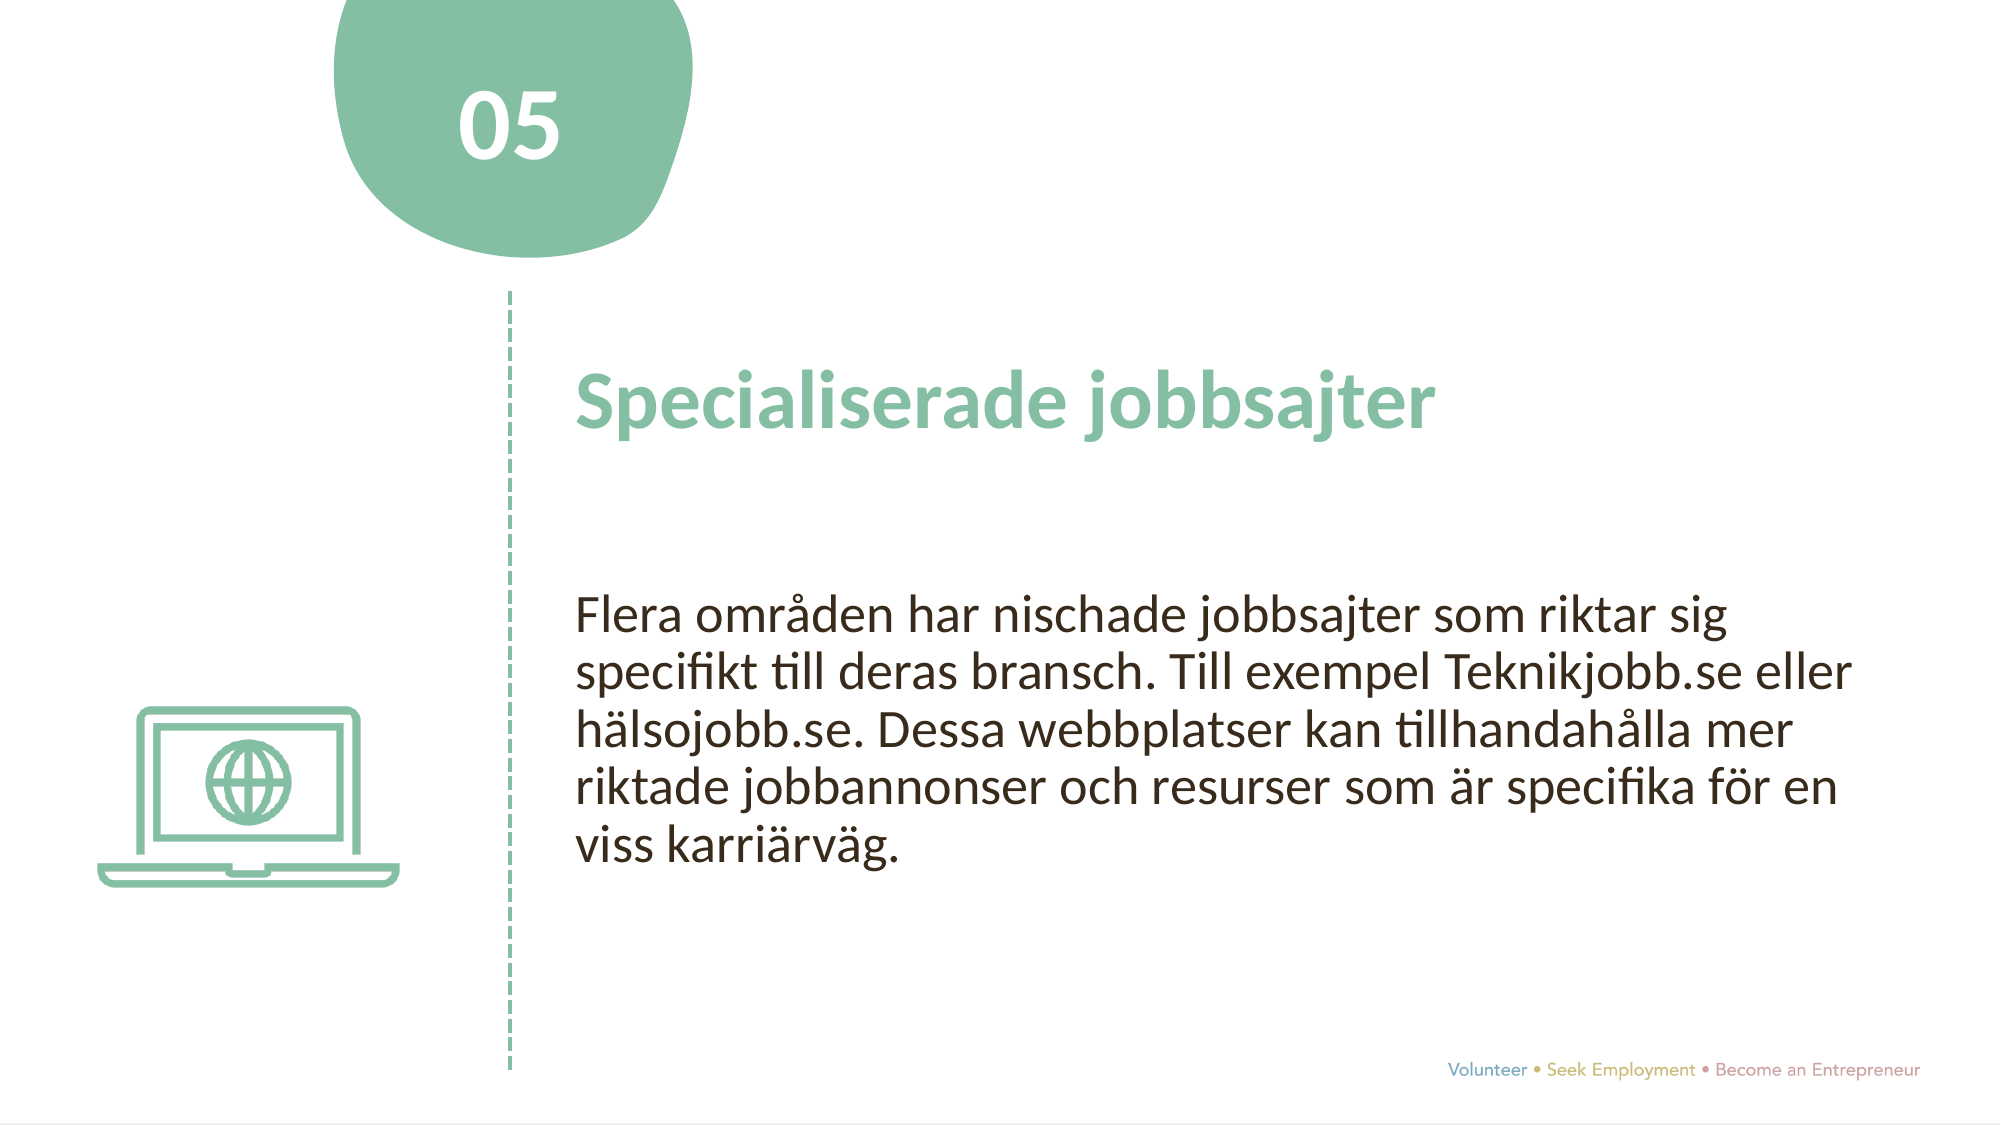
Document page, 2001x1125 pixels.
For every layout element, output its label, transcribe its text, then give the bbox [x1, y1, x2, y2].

picture [1418, 1046, 1971, 1103]
text_box 05 [443, 62, 634, 203]
picture [91, 638, 405, 952]
text_box Flera områden har nischade jobbsajter som riktar sig specifikt till deras bransch. Till exempel Teknikjobb.se eller hälsojobb.se. Dessa webbplatser kan tillhandahålla mer riktade jobbannonser och resurser som är specifika för en viss karriärväg. [560, 578, 1917, 907]
text_box [333, 0, 693, 258]
text_box Specialiserade jobbsajter [560, 354, 1840, 499]
